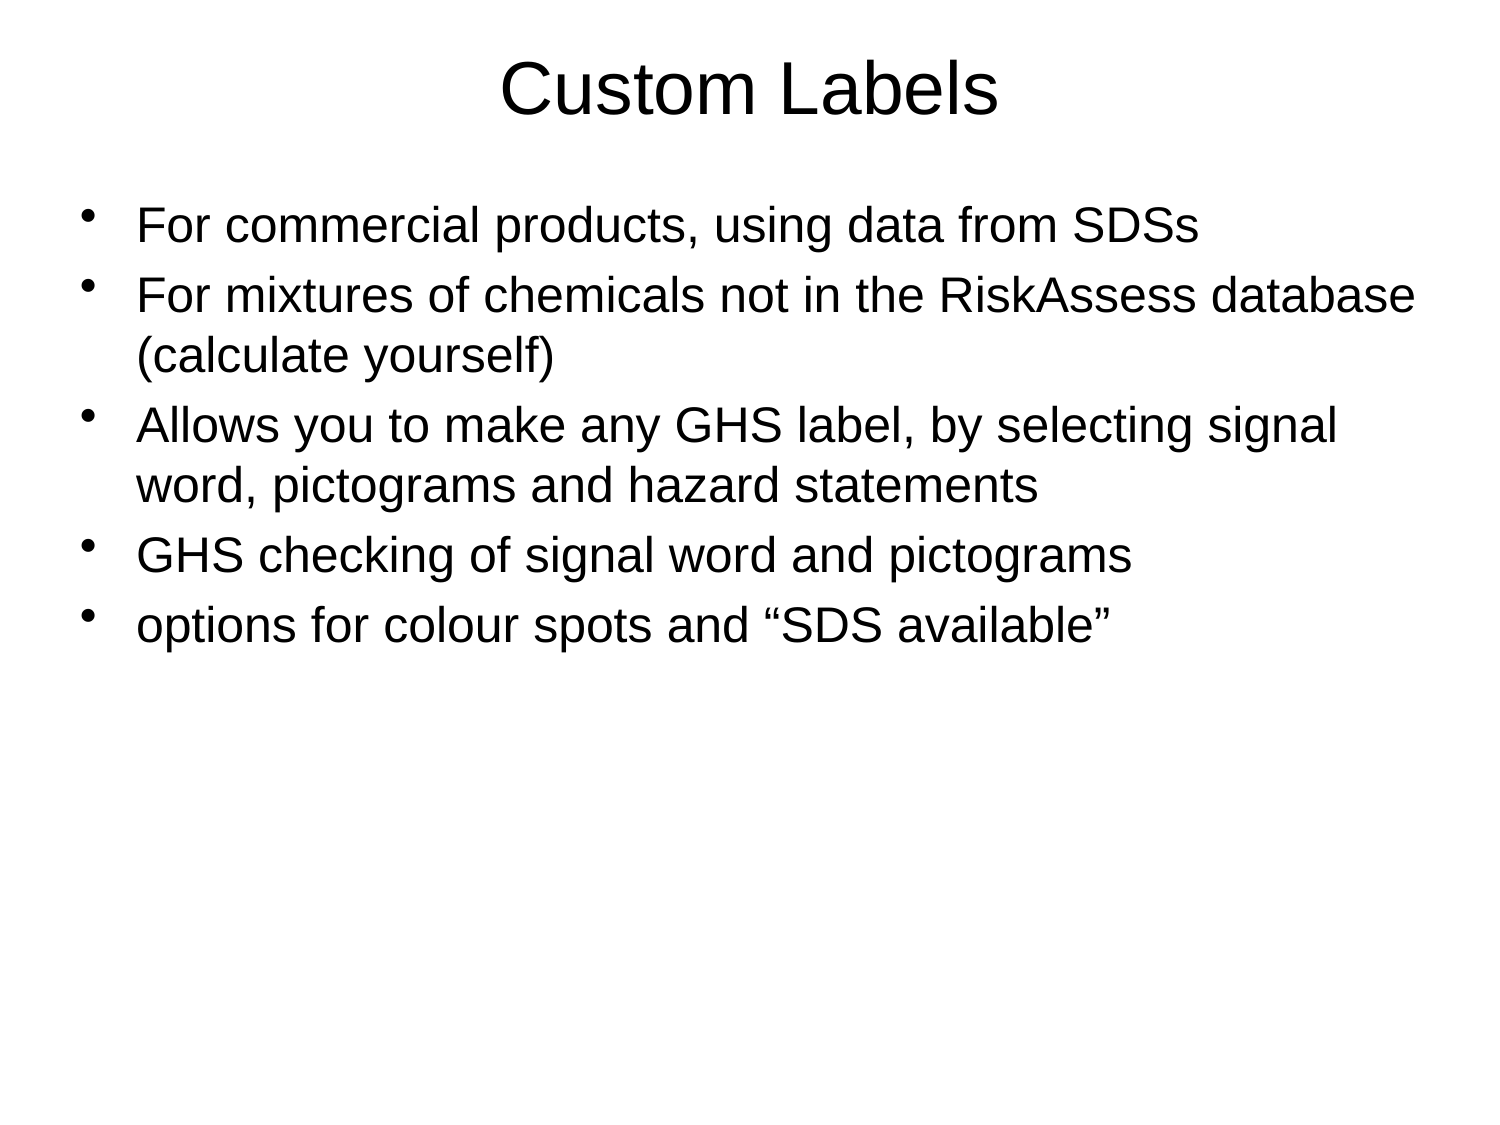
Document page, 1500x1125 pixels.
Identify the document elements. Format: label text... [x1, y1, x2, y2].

list For commercial products, using data from SDSs For mixtures of chemicals not in the RiskAssess database (calculate yourself) Allows you to make any GHS label, by selecting signal word, pictograms and hazard statements GHS checking of signal word and pictograms options for colour spots and “SDS available” [64, 184, 1459, 1106]
title Custom Labels [112, 42, 1388, 128]
